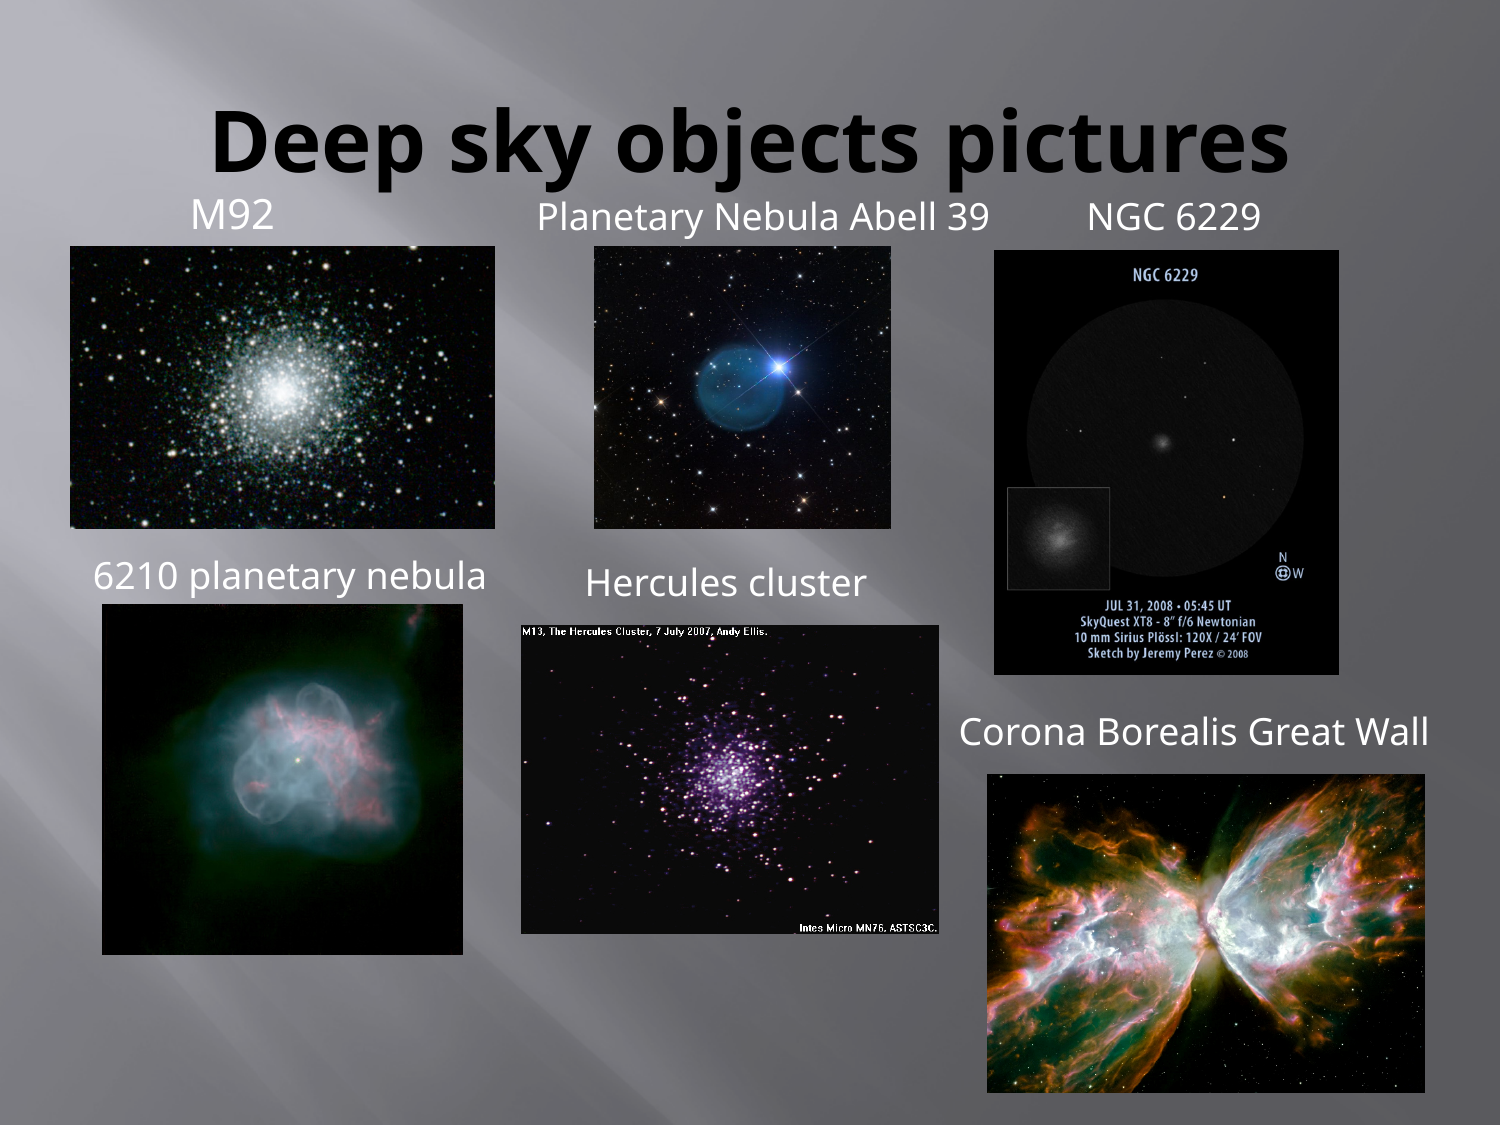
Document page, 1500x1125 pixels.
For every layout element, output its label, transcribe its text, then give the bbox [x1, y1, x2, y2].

picture [993, 250, 1340, 676]
text_box Hercules cluster [569, 551, 939, 611]
text_box NGC 6229 [1071, 185, 1411, 246]
picture [102, 604, 463, 955]
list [70, 246, 495, 529]
text_box M92 [174, 180, 463, 246]
title Deep sky objects pictures [75, 45, 1425, 233]
picture [521, 625, 939, 935]
text_box 6210 planetary nebula [68, 544, 530, 604]
picture [987, 774, 1426, 1094]
text_box Corona Borealis Great Wall [981, 700, 1469, 761]
picture [594, 246, 891, 529]
text_box Planetary Nebula Abell 39 [521, 185, 1071, 246]
